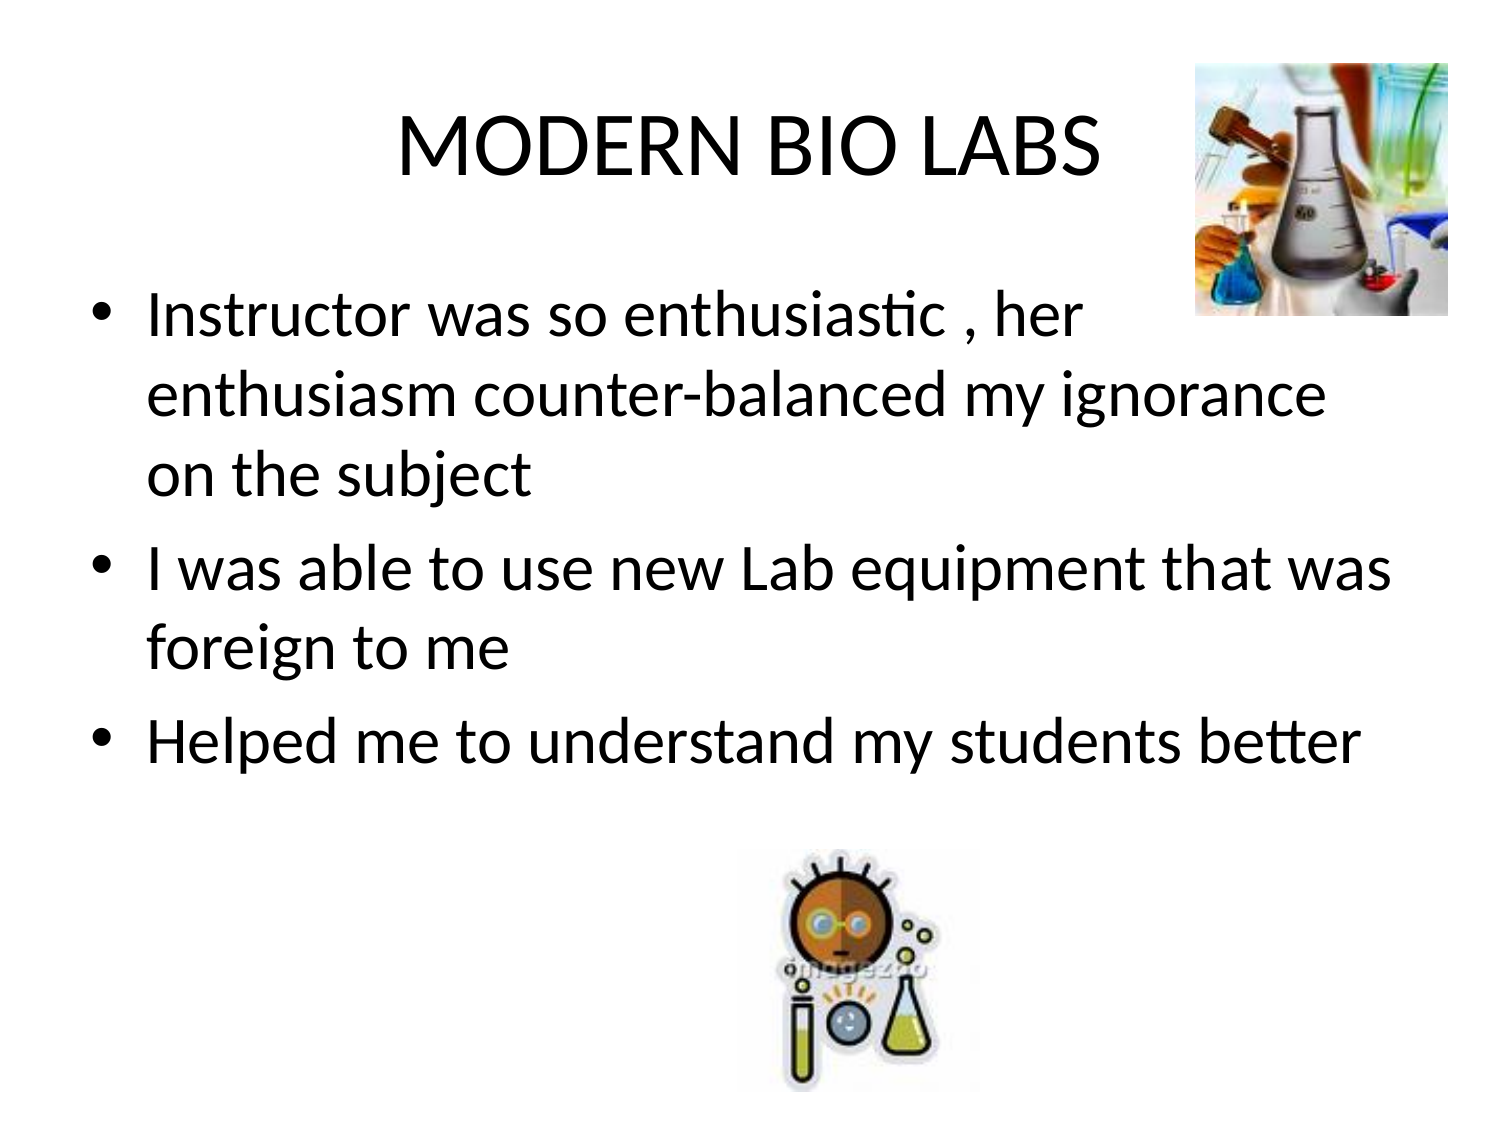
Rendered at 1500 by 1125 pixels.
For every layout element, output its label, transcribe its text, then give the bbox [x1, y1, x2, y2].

list Instructor was so enthusiastic , her enthusiasm counter-balanced my ignorance on the subject I was able to use new Lab equipment that was foreign to me Helped me to understand my students better [75, 262, 1425, 1005]
picture [1194, 63, 1448, 316]
picture [737, 849, 980, 1092]
title MODERN BIO LABS [75, 45, 1425, 233]
